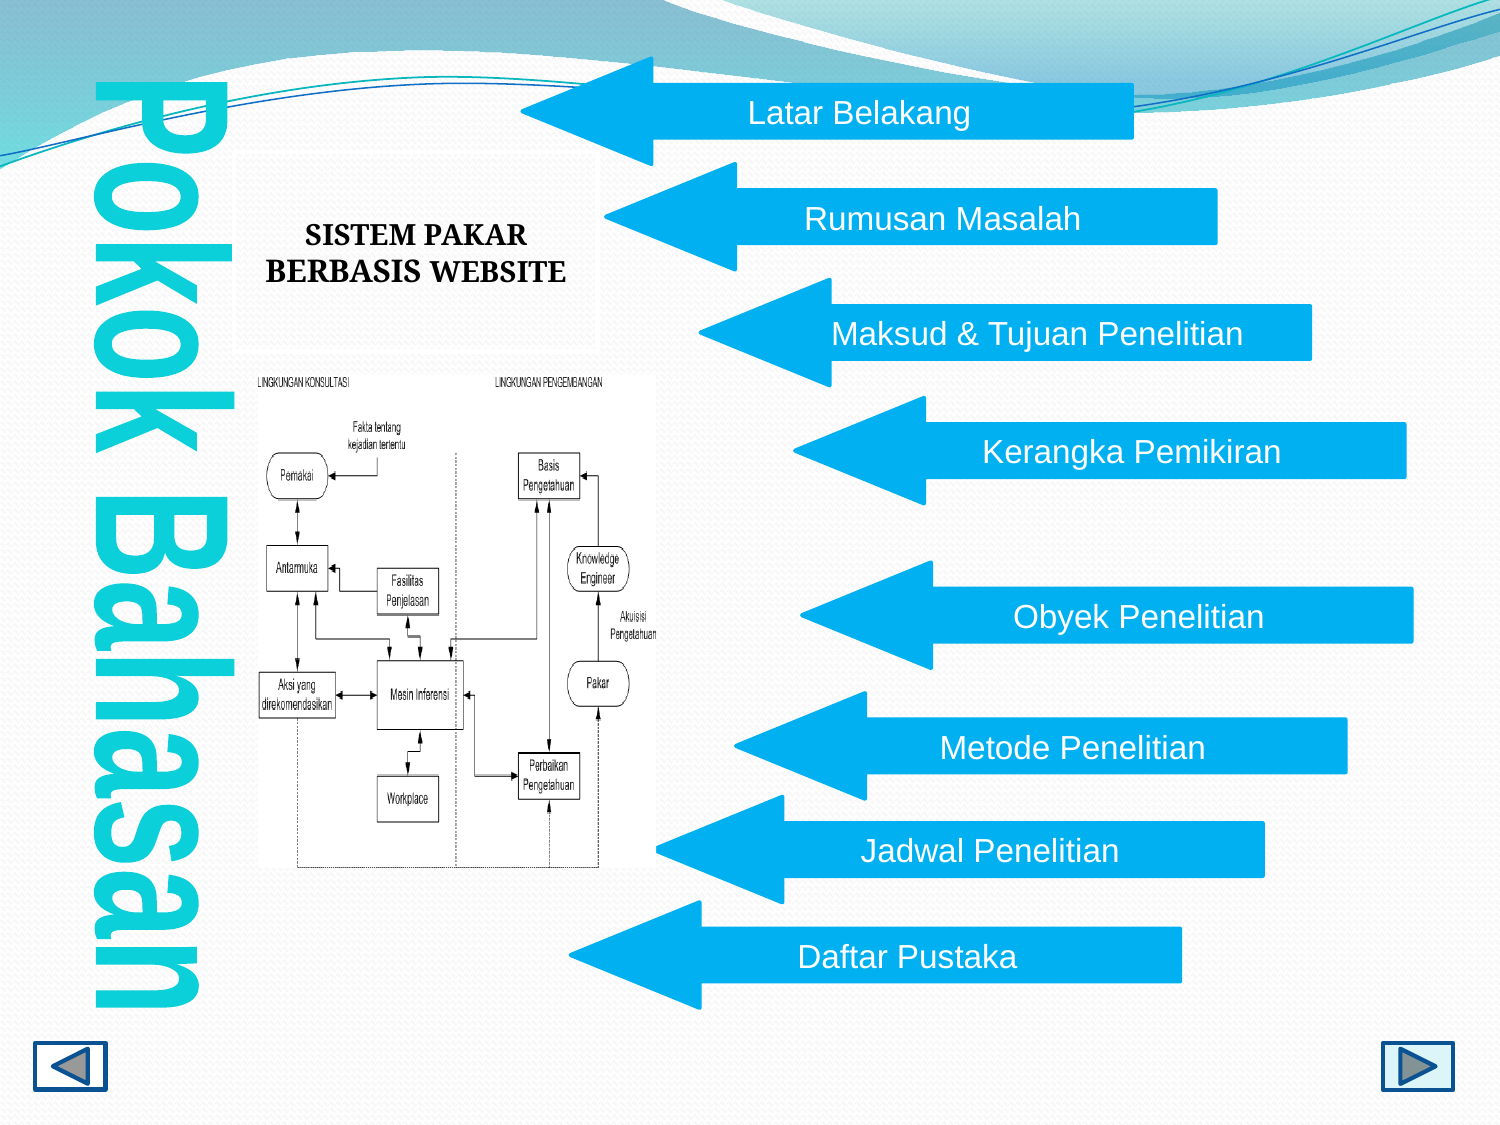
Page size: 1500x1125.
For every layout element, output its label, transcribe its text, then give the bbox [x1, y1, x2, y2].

text_box SISTEM PAKAR BERBASIS WEBSITE [232, 150, 600, 354]
text_box Kerangka Pemikiran [793, 395, 1407, 506]
text_box Latar Belakang [520, 56, 1134, 166]
picture [257, 374, 657, 868]
text_box Metode Penelitian [734, 691, 1348, 801]
text_box Maksud & Tujuan Penelitian [698, 277, 1313, 388]
text_box Jadwal Penelitian [665, 794, 1265, 905]
text_box [33, 1041, 108, 1092]
text_box Rumusan Masalah [604, 162, 1218, 272]
text_box [1381, 1041, 1455, 1092]
text_box Daftar Pustaka [568, 900, 1183, 1010]
text_box Obyek Penelitian [799, 560, 1414, 670]
